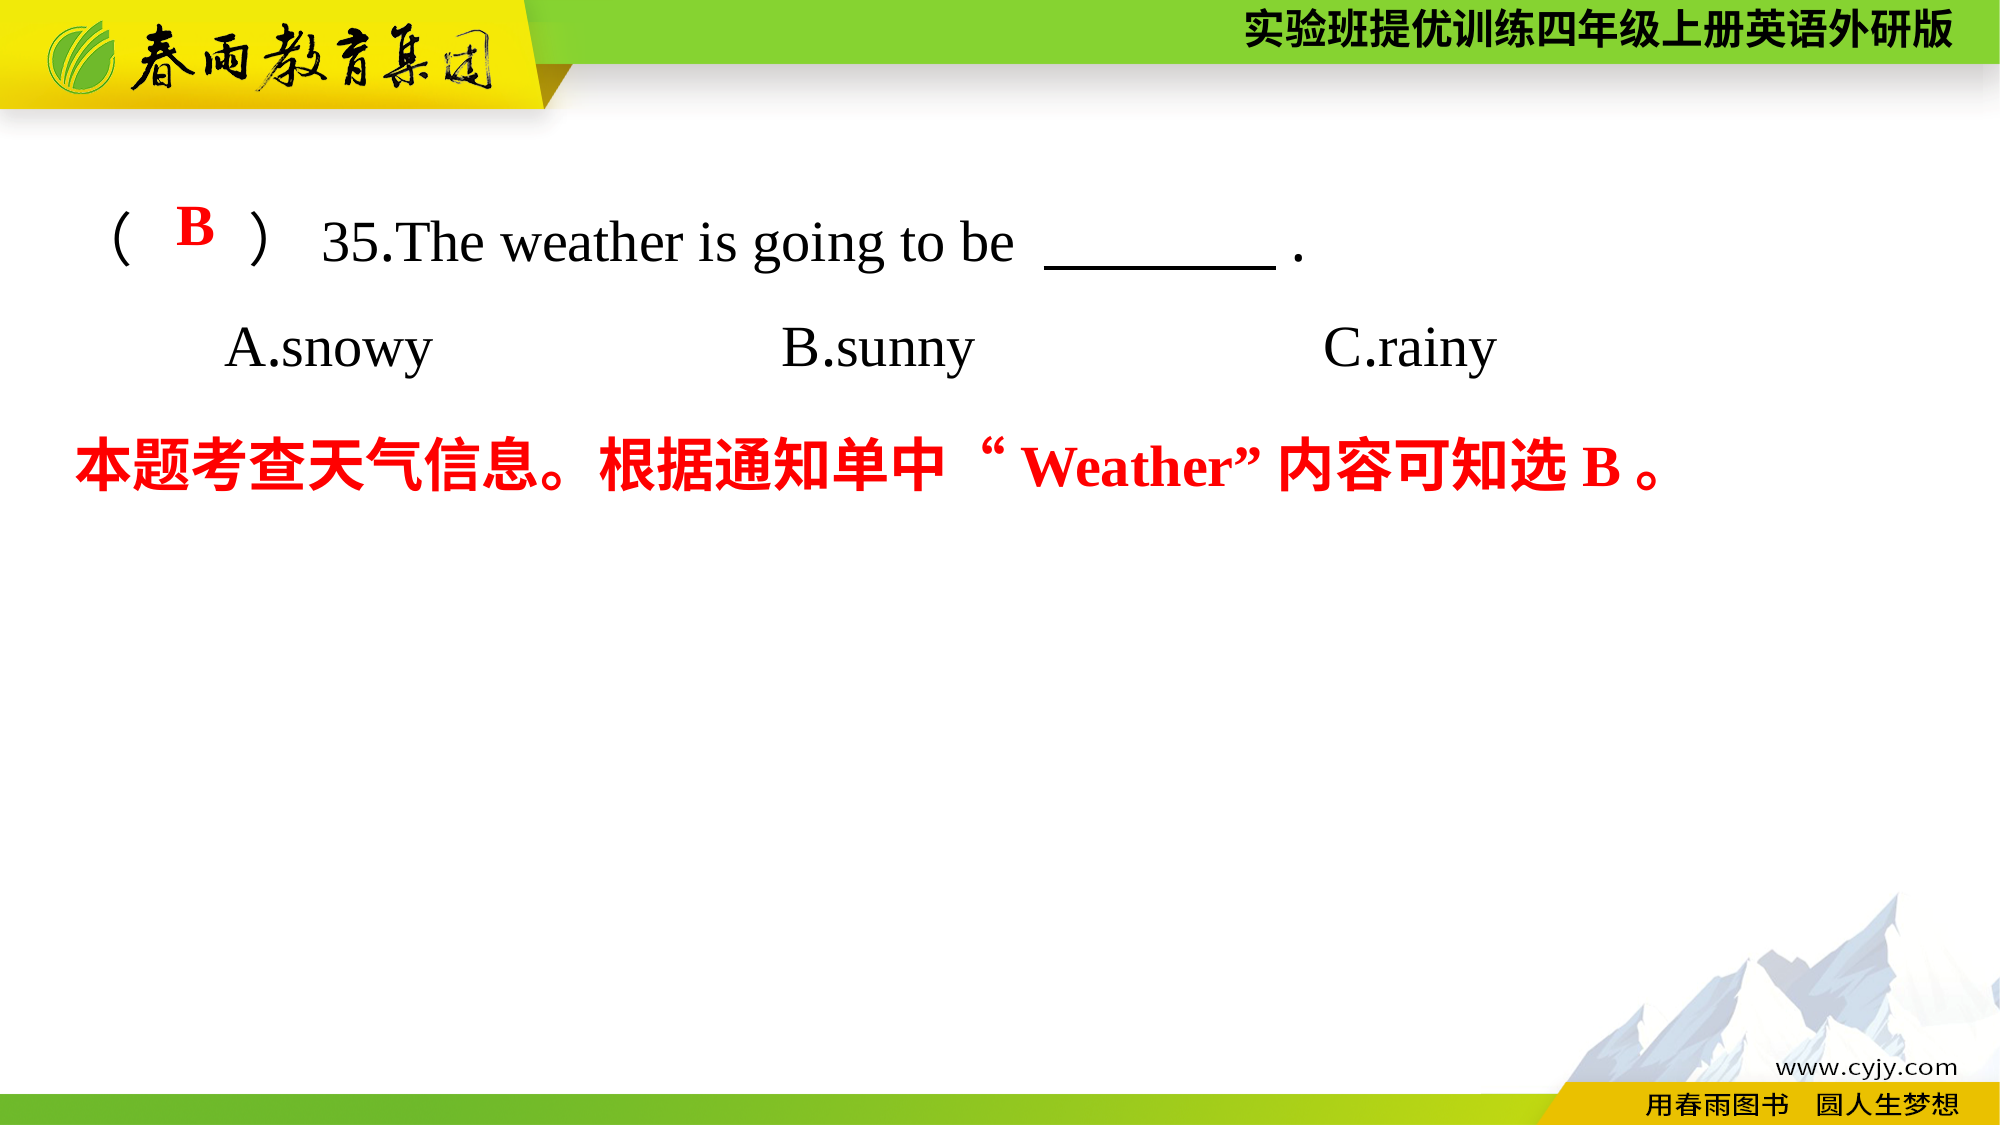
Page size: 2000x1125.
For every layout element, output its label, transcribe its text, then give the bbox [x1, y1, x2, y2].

picture [0, 0, 2000, 1125]
list 本题考查天气信息。根据通知单中“Weather”内容可知选B。 [59, 385, 1944, 507]
text_box B [161, 179, 231, 265]
text_box （ ）35.The weather is going to be . A.snowy B.sunny C.rainy [59, 160, 1944, 385]
